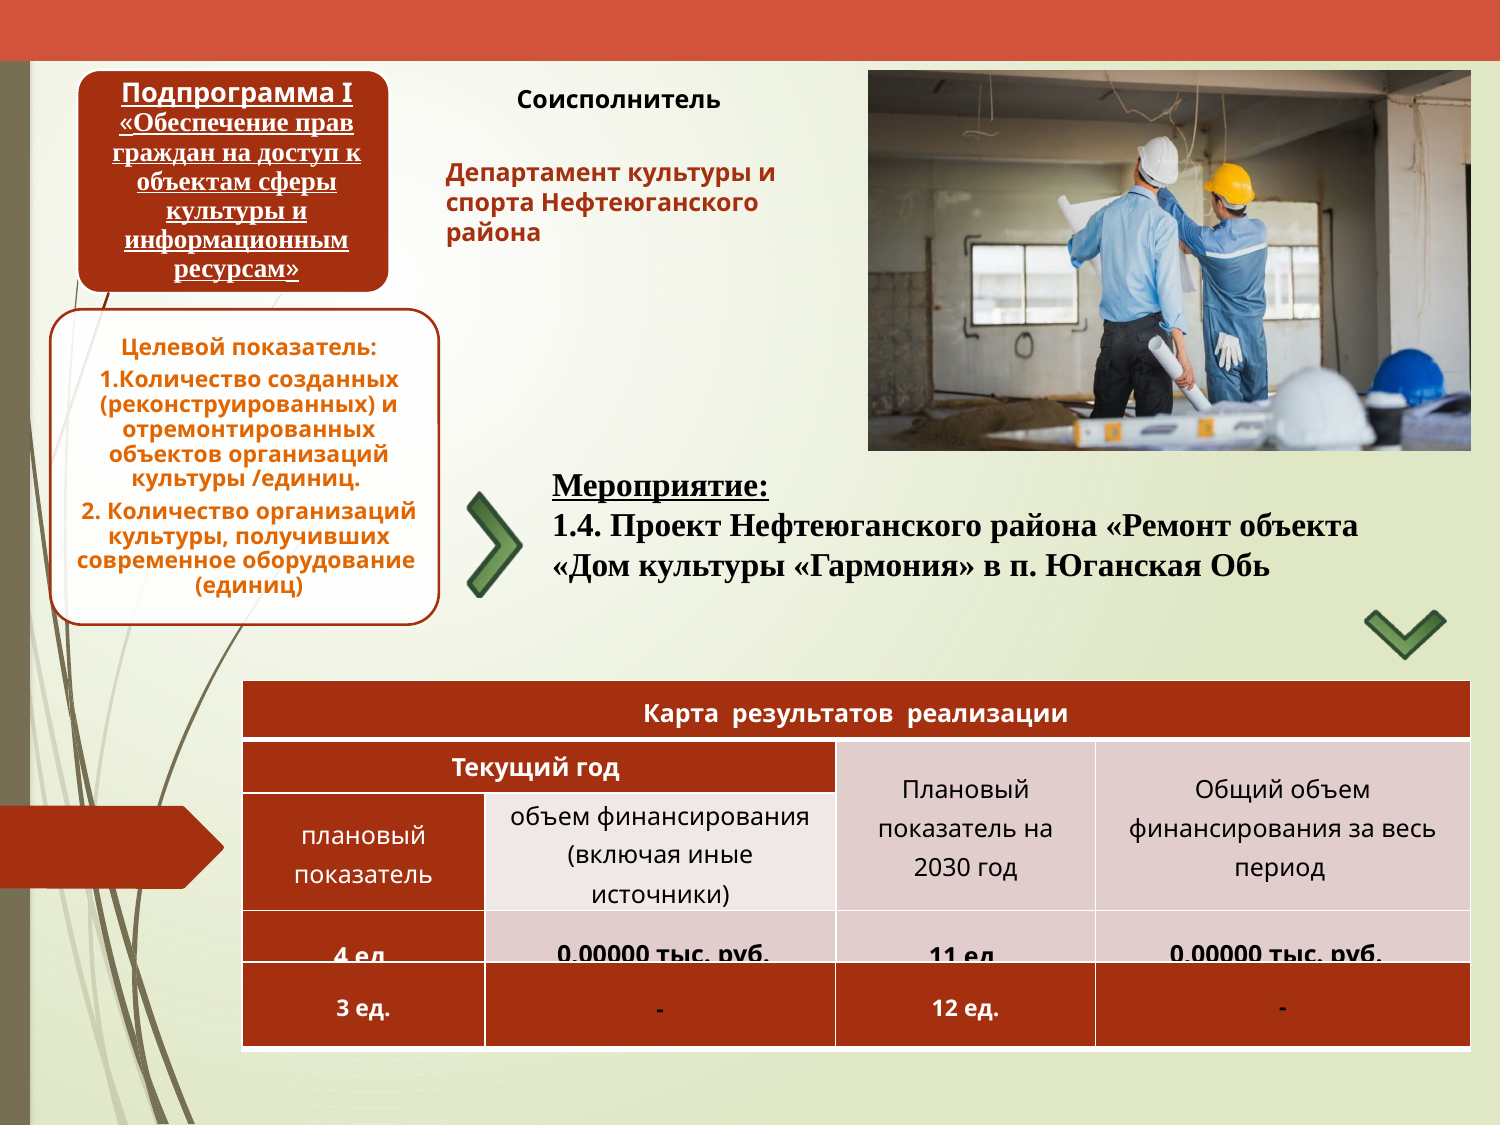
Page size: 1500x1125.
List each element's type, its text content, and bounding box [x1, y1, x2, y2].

picture [867, 70, 1471, 451]
text_box Мероприятие: 1.4. Проект Нефтеюганского района «Ремонт объекта «Дом культуры «Гармония» в п. Юганская Обь [537, 456, 1455, 591]
picture [467, 485, 585, 604]
table_header 3 ед. [243, 963, 484, 1046]
table_cell 11 ед. [837, 911, 1095, 961]
table_cell 0,00000 тыс. руб. [486, 911, 835, 961]
table_cell 4 ед. [243, 911, 484, 961]
table_header - [486, 963, 835, 1046]
table_header - [1096, 963, 1470, 1046]
text_box Соисполнитель [501, 75, 864, 121]
table_header Карта результатов реализации [243, 681, 1470, 737]
text_box Департамент культуры и спорта Нефтеюганского района [472, 149, 802, 254]
table_cell Текущий год [243, 742, 835, 792]
table_header 12 ед. [836, 963, 1095, 1046]
picture [0, 0, 1500, 61]
table_cell Общий объем финансирования за весь период [1096, 742, 1470, 910]
table_cell плановый показатель [243, 794, 484, 910]
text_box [0, 68, 467, 634]
table_cell 0,00000 тыс. руб. [1096, 911, 1470, 961]
table_cell объем финансирования (включая иные источники) [486, 794, 835, 910]
table_cell Плановый показатель на 2030 год [837, 742, 1095, 910]
picture [1363, 609, 1448, 717]
